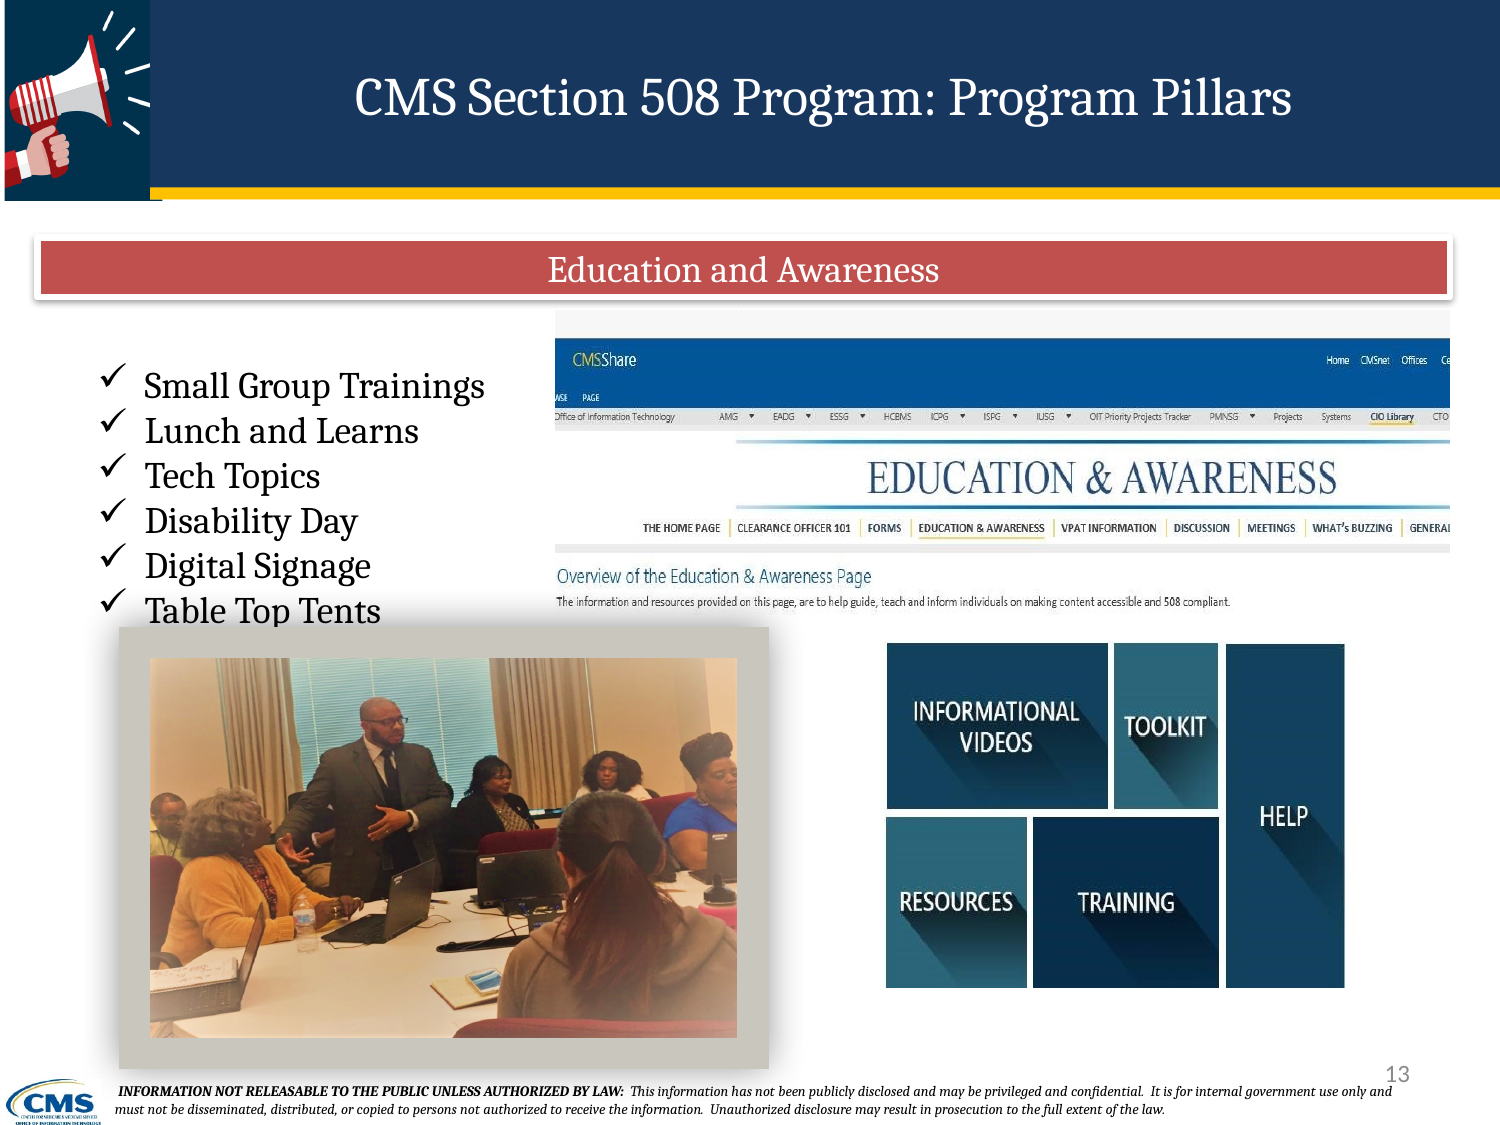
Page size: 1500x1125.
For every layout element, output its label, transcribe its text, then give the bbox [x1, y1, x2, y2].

picture [5, 1079, 101, 1125]
text_box Education and Awareness [34, 234, 1453, 300]
picture [4, 0, 163, 201]
text_box INFORMATION NOT RELEASABLE TO THE PUBLIC UNLESS AUTHORIZED BY LAW: This information has not been publicly disclosed and may be privileged and confidential. It is for internal government use only and must not be disseminated, distributed, or copied to persons not authorized to receive the information. Unauthorized disclosure may result in prosecution to the full extent of the law. [100, 1074, 1413, 1125]
picture [149, 657, 738, 1038]
text_box Small Group Trainings Lunch and Learns Tech Topics Disability Day Digital Signage Table Top Tents [82, 353, 501, 729]
slide_number 13 [1074, 1042, 1425, 1103]
title CMS Section 508 Program: Program Pillars [163, 0, 1500, 188]
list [555, 310, 1451, 988]
